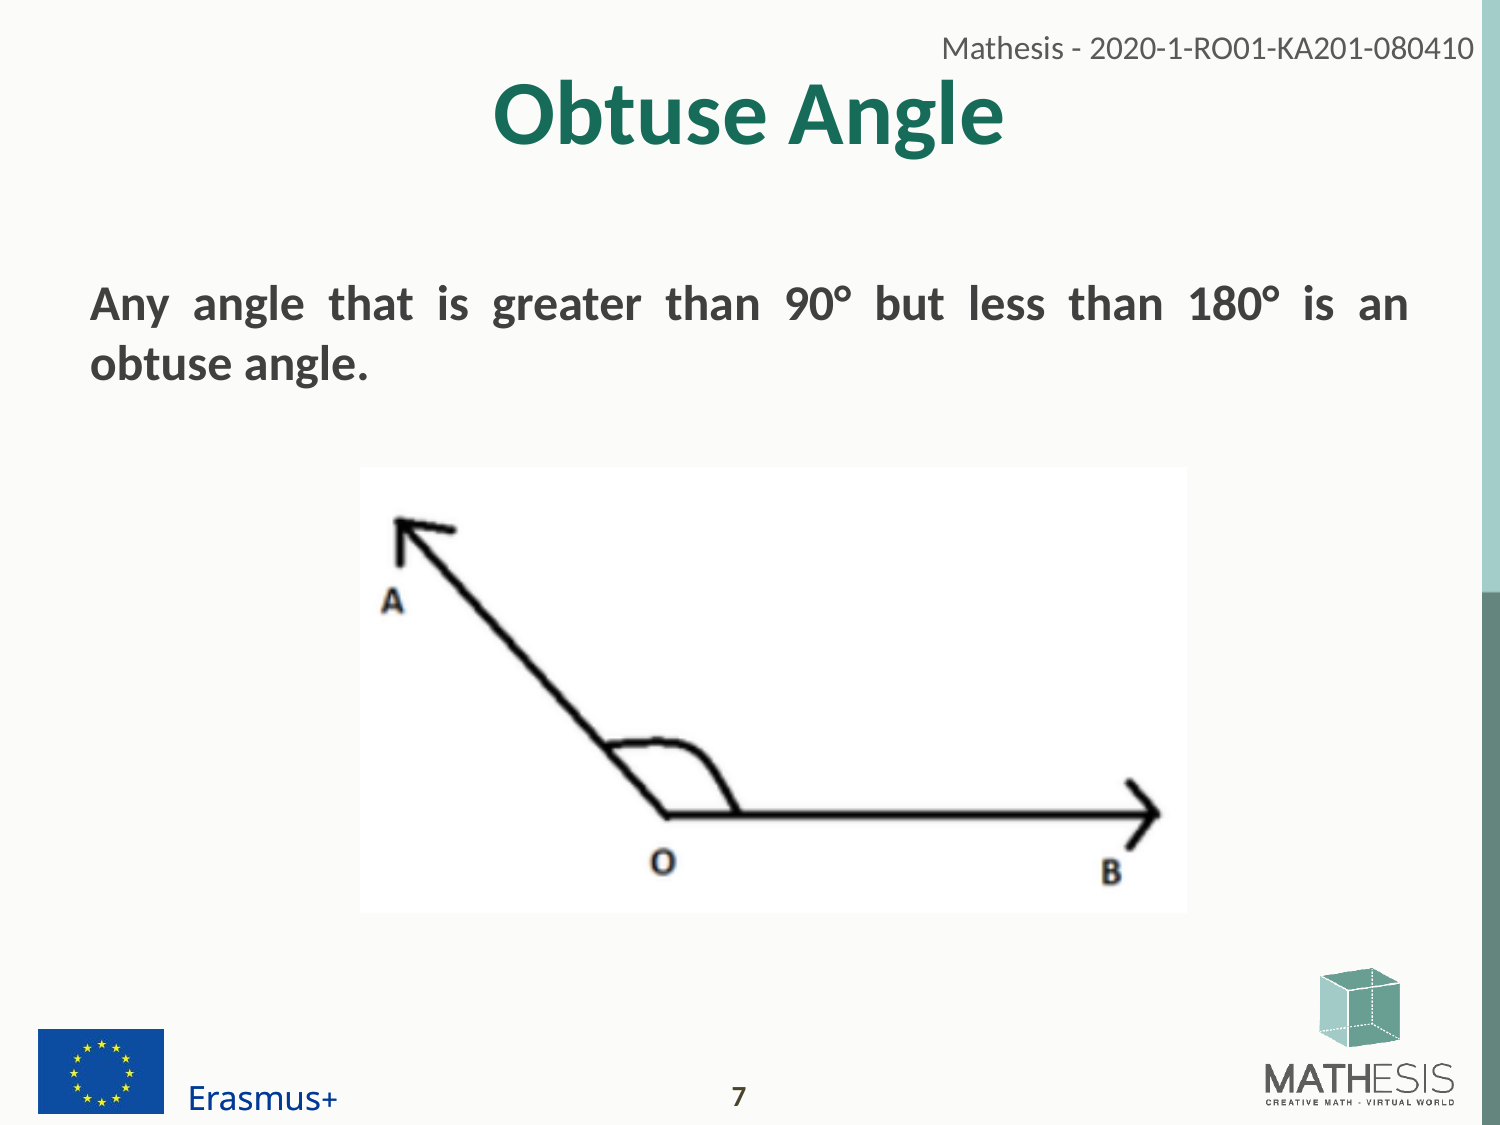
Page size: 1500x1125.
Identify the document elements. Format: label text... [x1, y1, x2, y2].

picture [38, 1029, 164, 1114]
title Obtuse Angle [75, 45, 1425, 233]
picture [359, 467, 1187, 913]
list Any angle that is greater than 90° but less than 180° is an obtuse angle. [75, 262, 1425, 1005]
